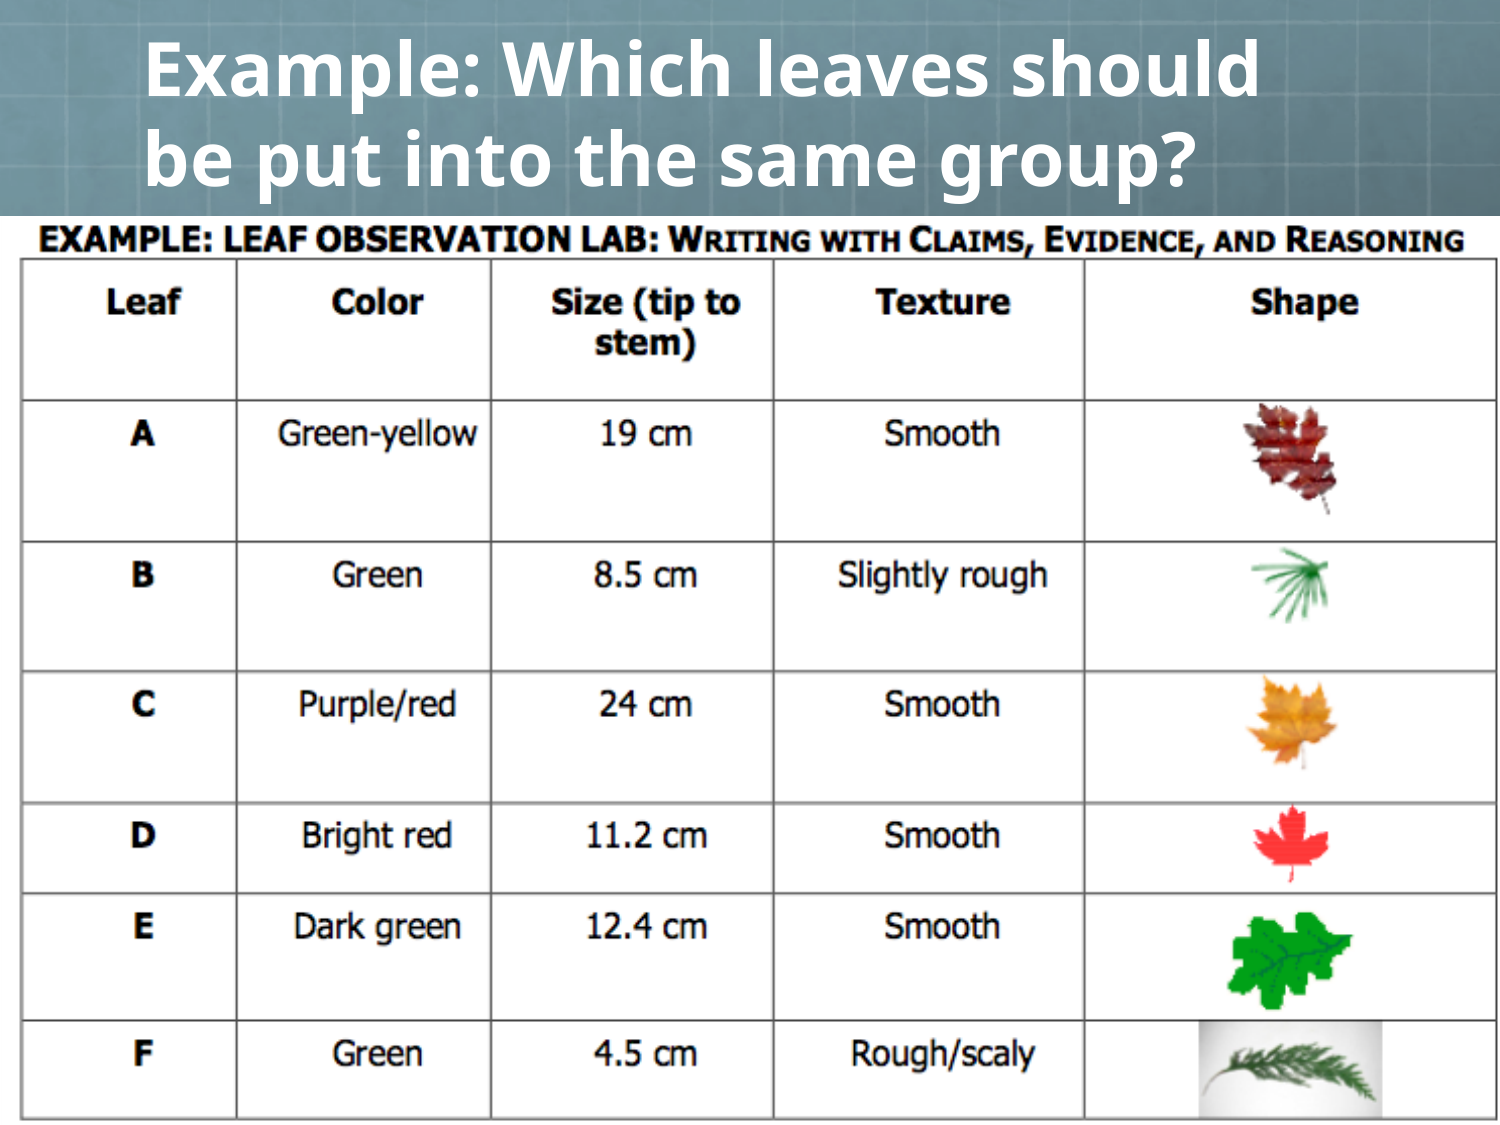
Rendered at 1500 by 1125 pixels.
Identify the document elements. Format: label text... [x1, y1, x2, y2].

picture [0, 0, 1500, 1125]
title Example: Which leaves should be put into the same group? [127, 0, 1372, 193]
